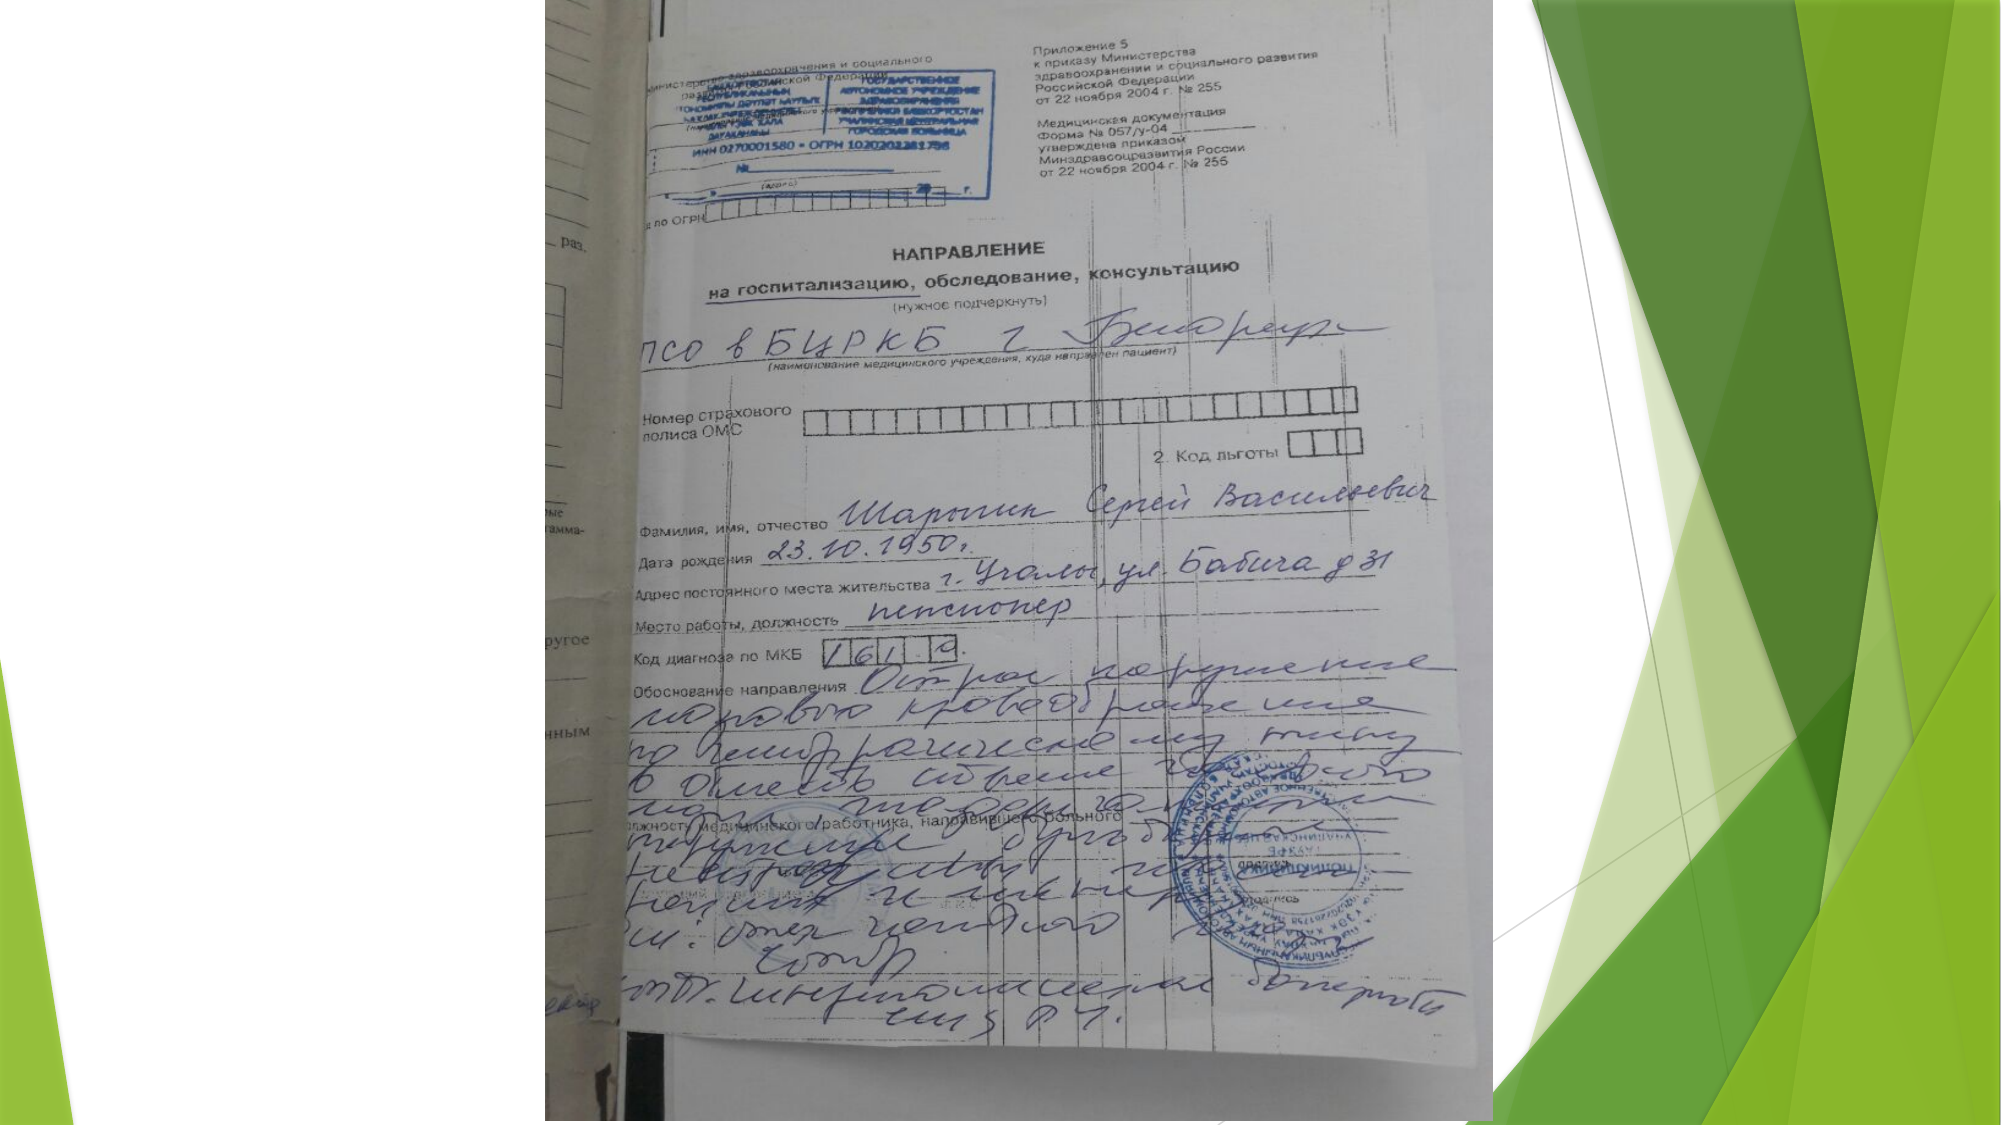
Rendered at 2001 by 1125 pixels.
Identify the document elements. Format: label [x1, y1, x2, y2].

picture [544, 0, 1493, 1121]
